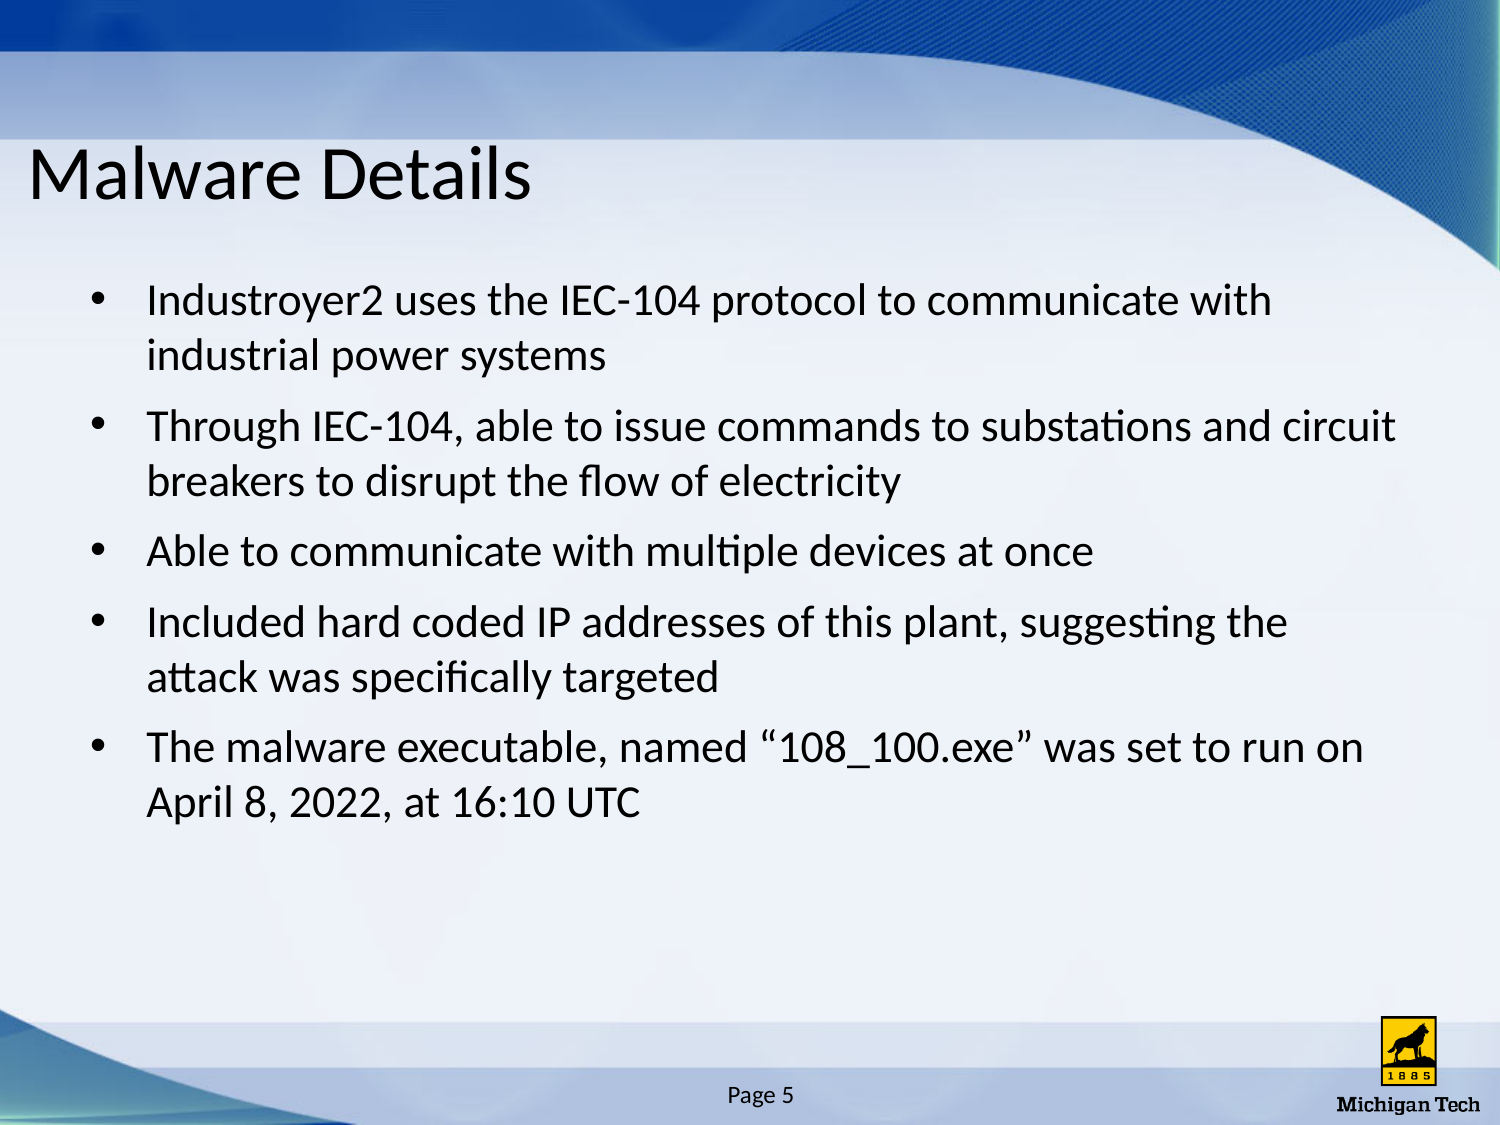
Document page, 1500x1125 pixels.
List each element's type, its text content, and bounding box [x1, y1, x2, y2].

title Malware Details [12, 75, 1263, 263]
picture [0, 0, 1500, 1125]
list Industroyer2 uses the IEC-104 protocol to communicate with industrial power systems Through IEC-104, able to issue commands to substations and circuit breakers to disrupt the flow of electricity Able to communicate with multiple devices at once Included hard coded IP addresses of this plant, suggesting the attack was specifically targeted The malware executable, named “108_100.exe” was set to run on April 8, 2022, at 16:10 UTC [75, 262, 1425, 1063]
